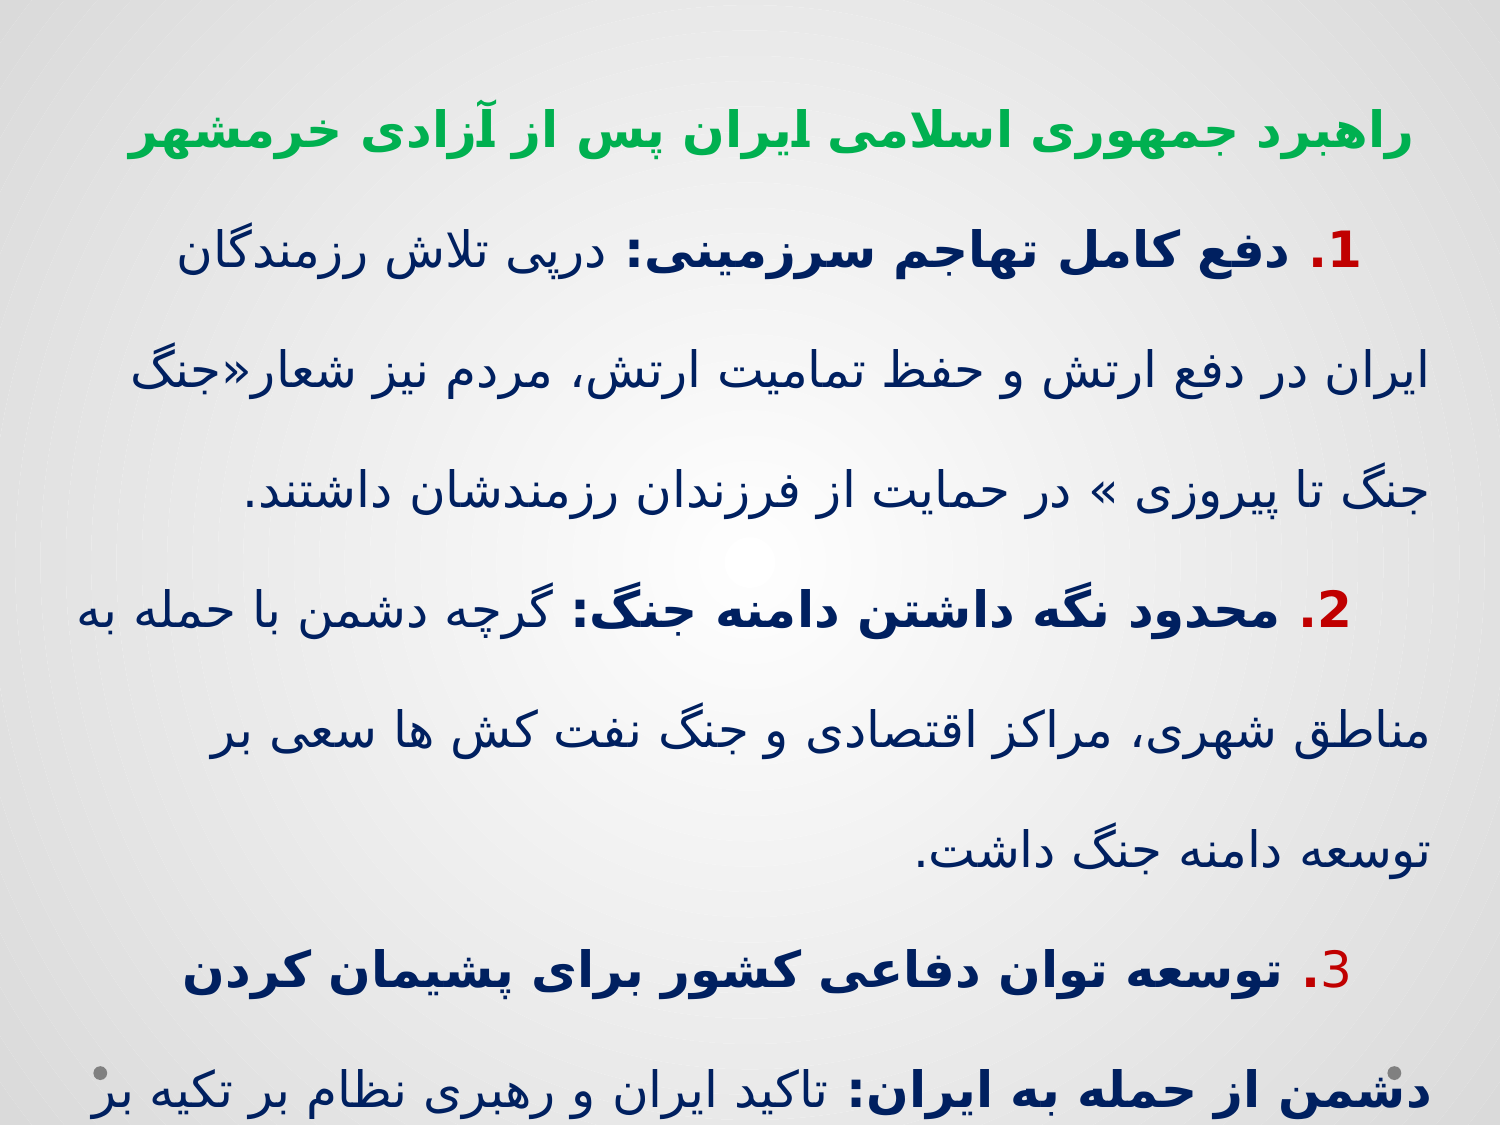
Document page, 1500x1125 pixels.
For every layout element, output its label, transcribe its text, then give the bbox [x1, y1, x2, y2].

text_box راهبرد جمهوری اسلامی ایران پس از آزادی خرمشهر 1. دفع کامل تهاجم سرزمینی: درپی تلاش رزمندگان ایران در دفع ارتش و حفظ تمامیت ارتش، مردم نیز شعار«جنگ جنگ تا پیروزی » در حمایت از فرزندان رزمندشان داشتند. 2. محدود نگه داشتن دامنه جنگ: گرچه دشمن با حمله به مناطق شهری، مراکز اقتصادی و جنگ نفت کش ها سعی بر توسعه دامنه جنگ داشت. 3. توسعه توان دفاعی کشور برای پشیمان کردن دشمن از حمله به ایران: تاکید ایران و رهبری نظام بر تکیه بر توان و نیروهای خودی بود. [53, 30, 1447, 1125]
